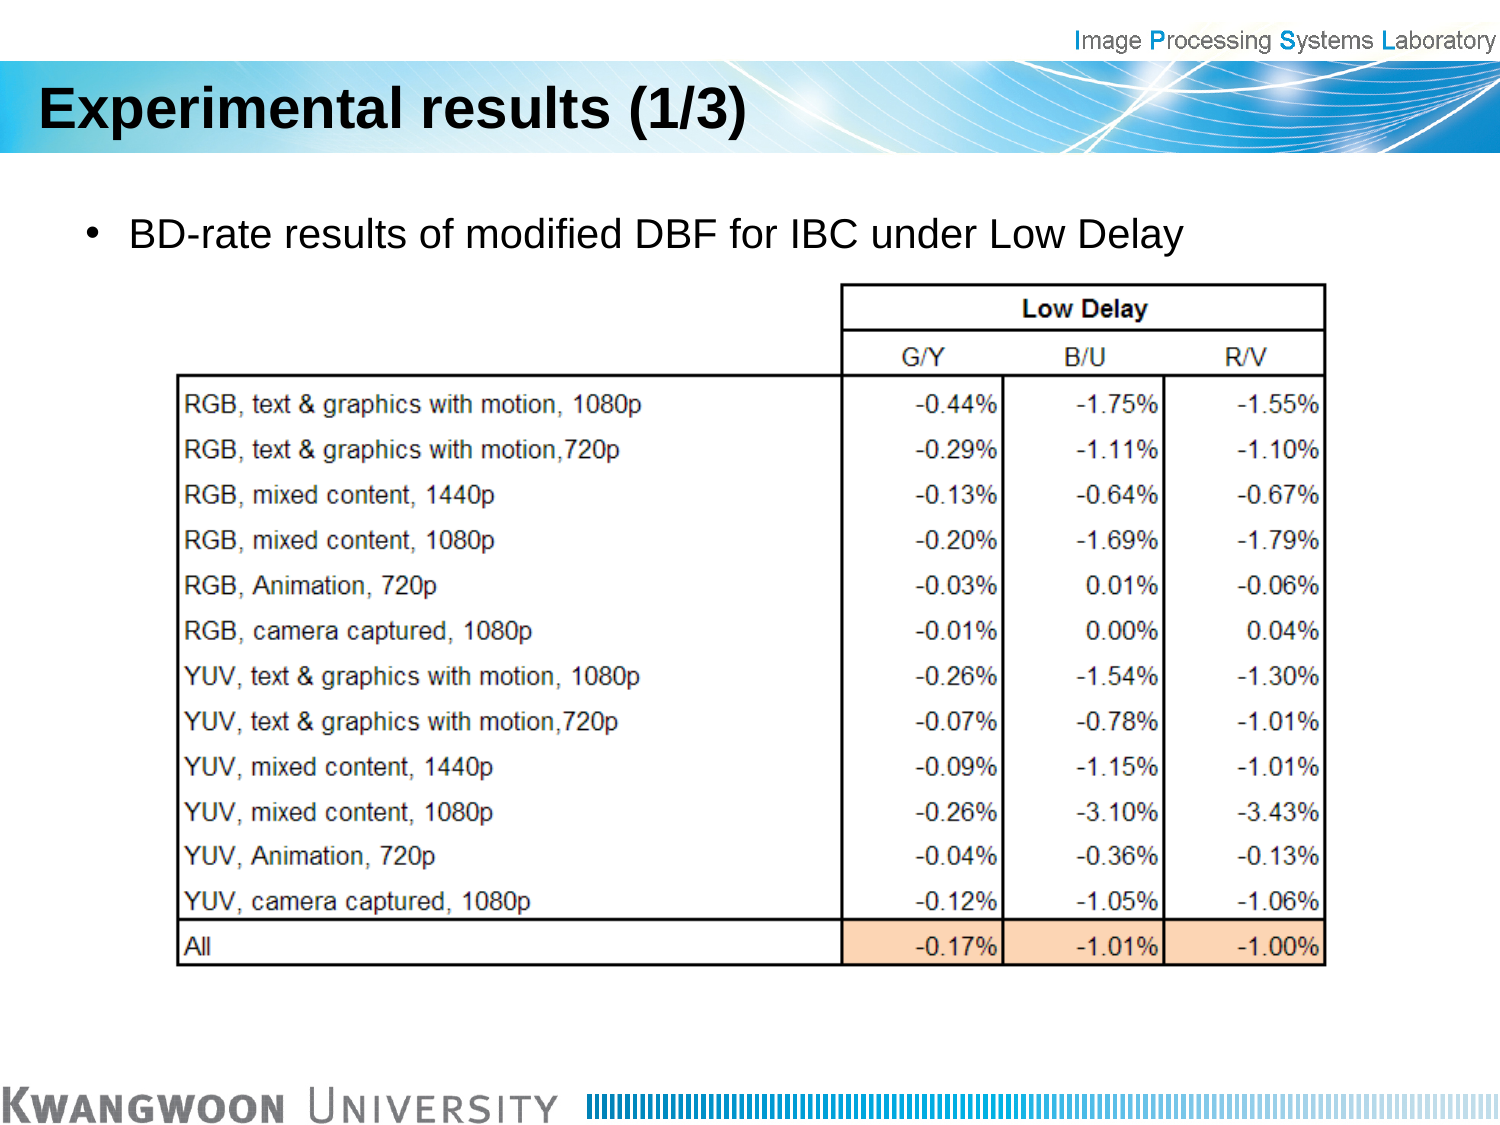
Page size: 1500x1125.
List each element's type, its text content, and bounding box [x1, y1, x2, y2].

title Experimental results (1/3) [23, 58, 1337, 153]
list BD-rate results of modified DBF for IBC under Low Delay [70, 198, 1426, 1020]
picture [0, 0, 1500, 1125]
